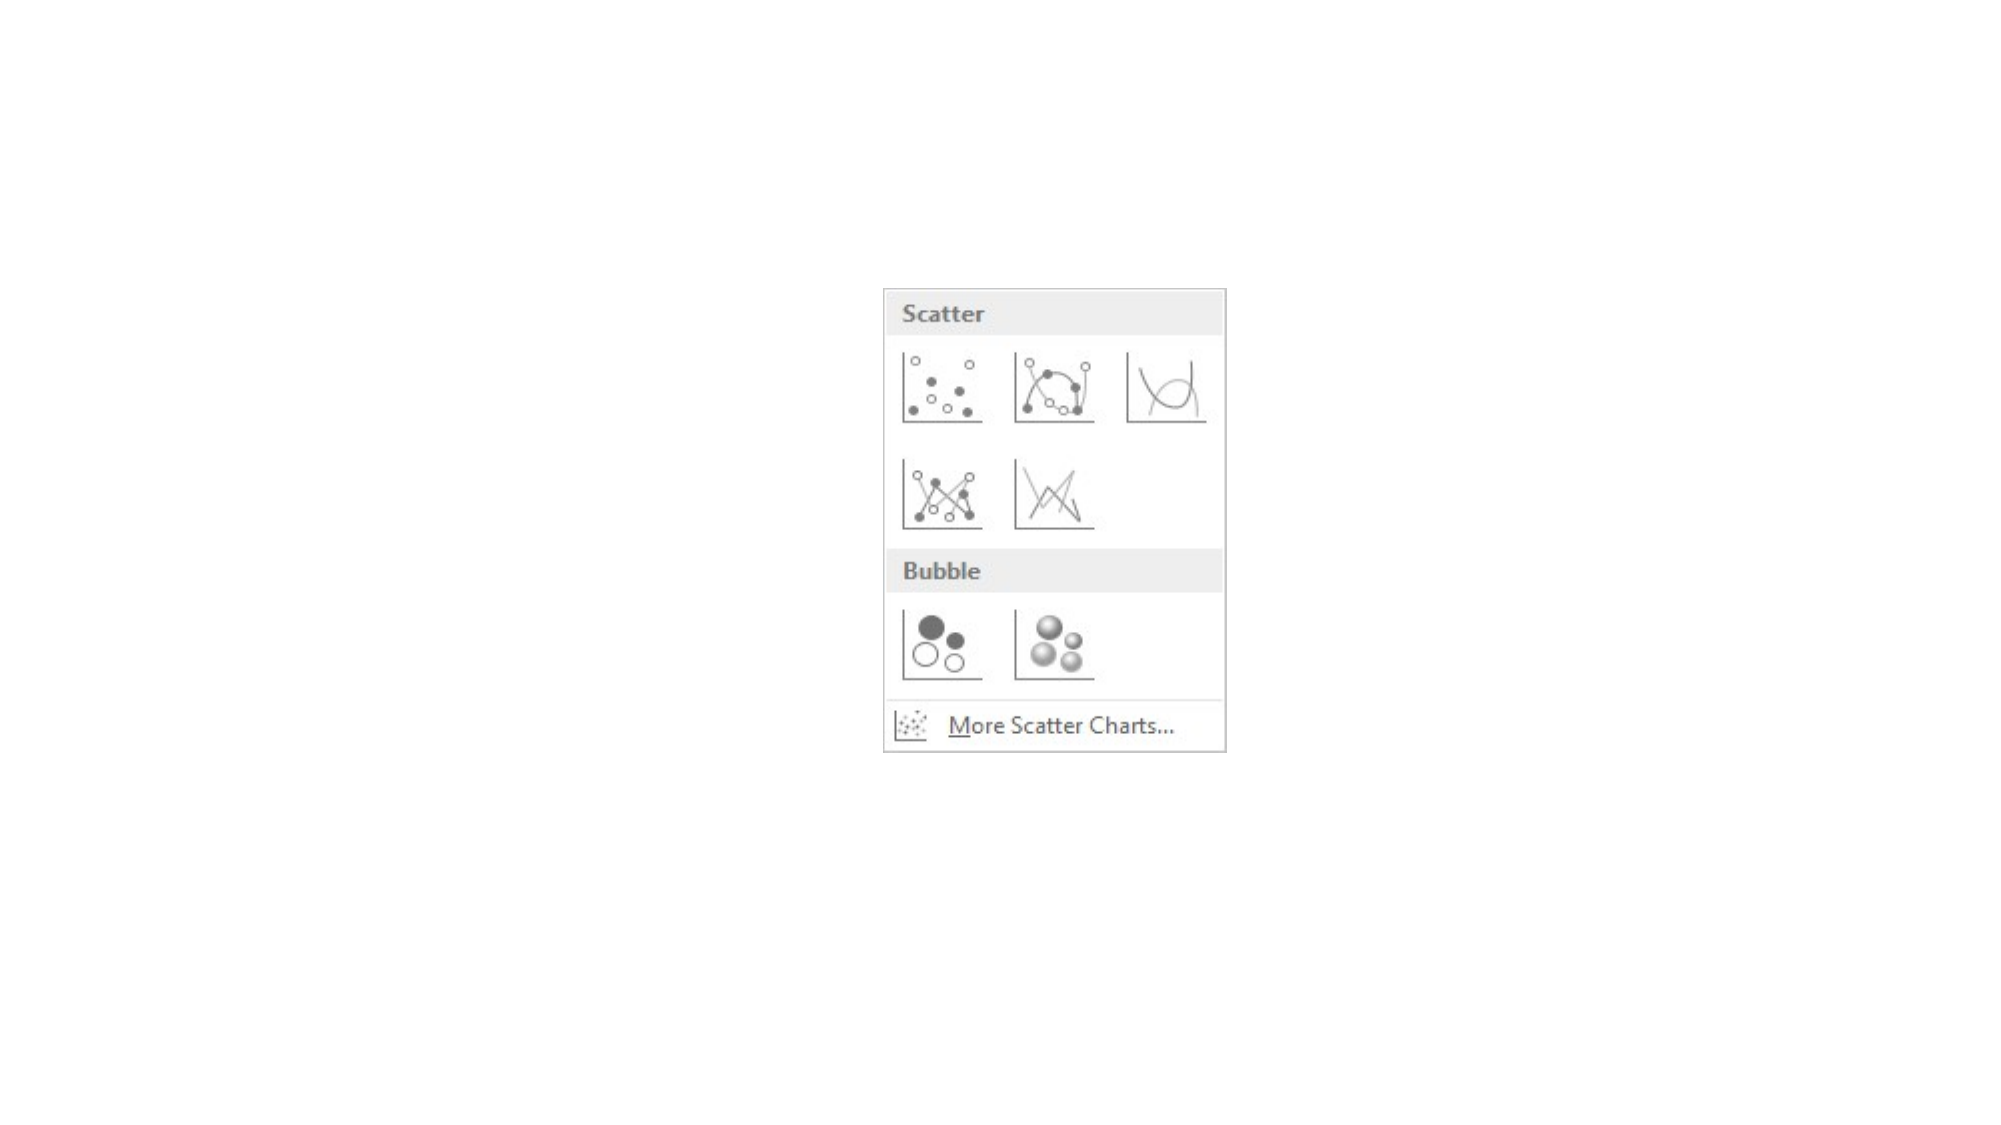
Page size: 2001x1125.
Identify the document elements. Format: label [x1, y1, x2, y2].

picture [883, 288, 1227, 753]
